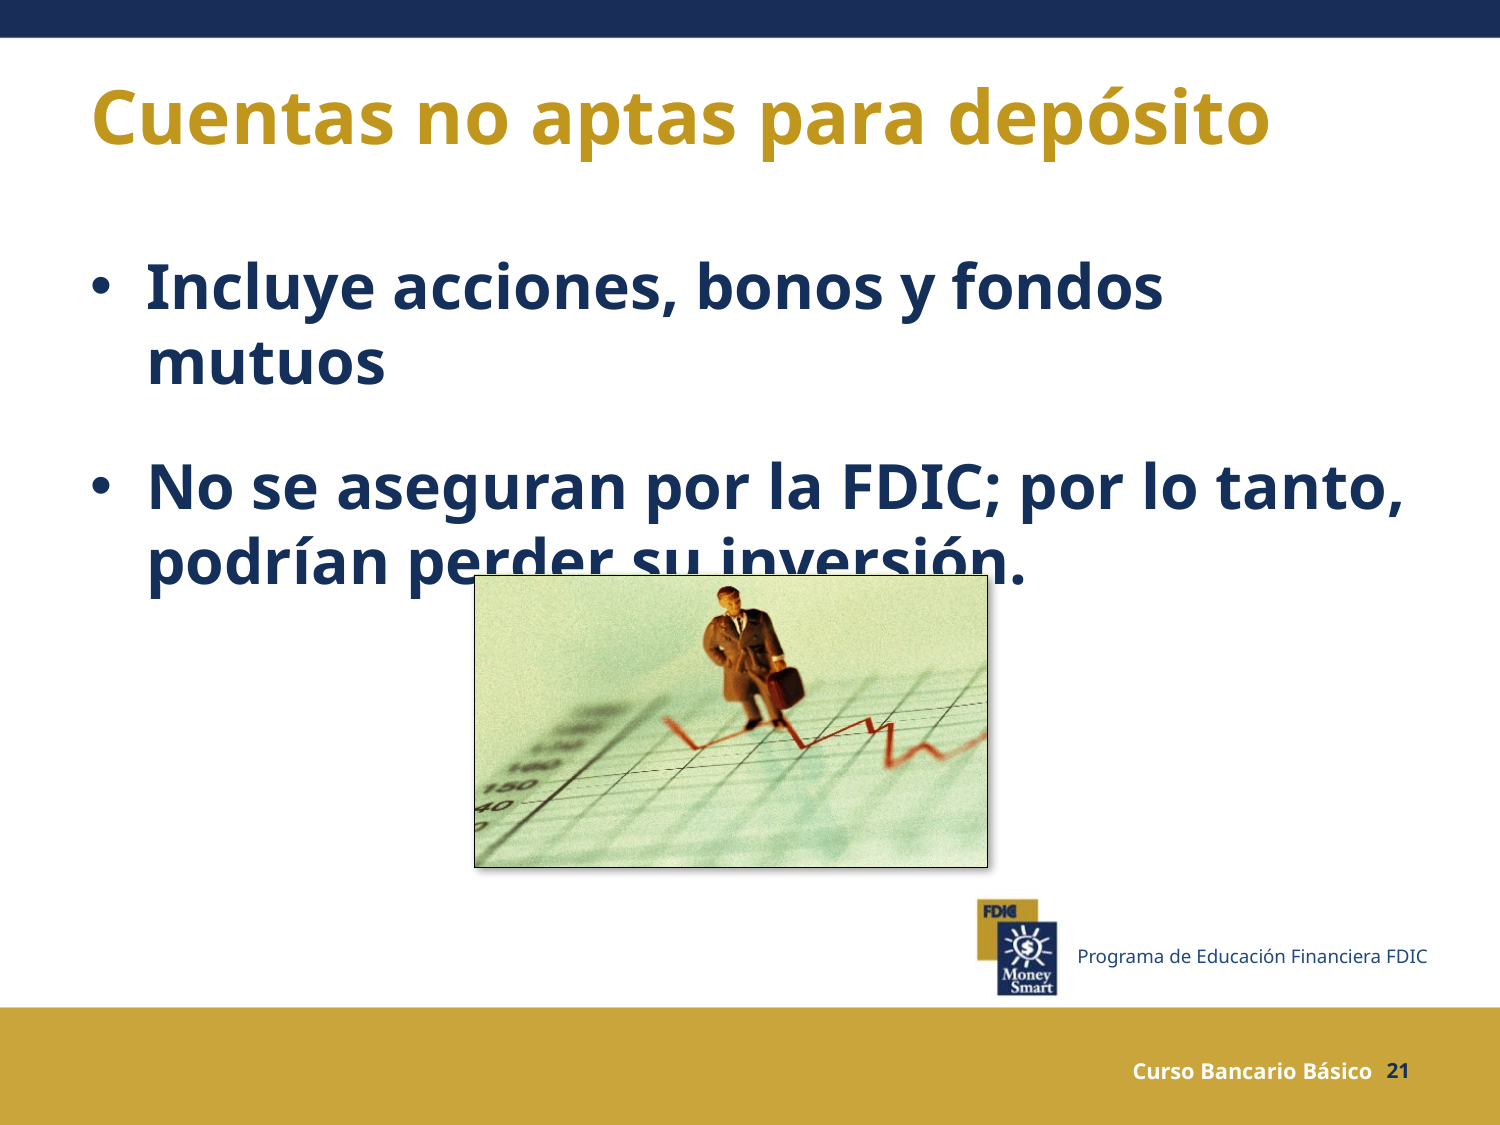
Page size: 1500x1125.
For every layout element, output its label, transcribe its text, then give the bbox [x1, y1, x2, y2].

title Cuentas no aptas para depósito [74, 62, 1426, 162]
picture [0, 0, 1500, 1125]
list Incluye acciones, bonos y fondos mutuos No se aseguran por la FDIC; por lo tanto, podrían perder su inversión. [74, 162, 1426, 863]
